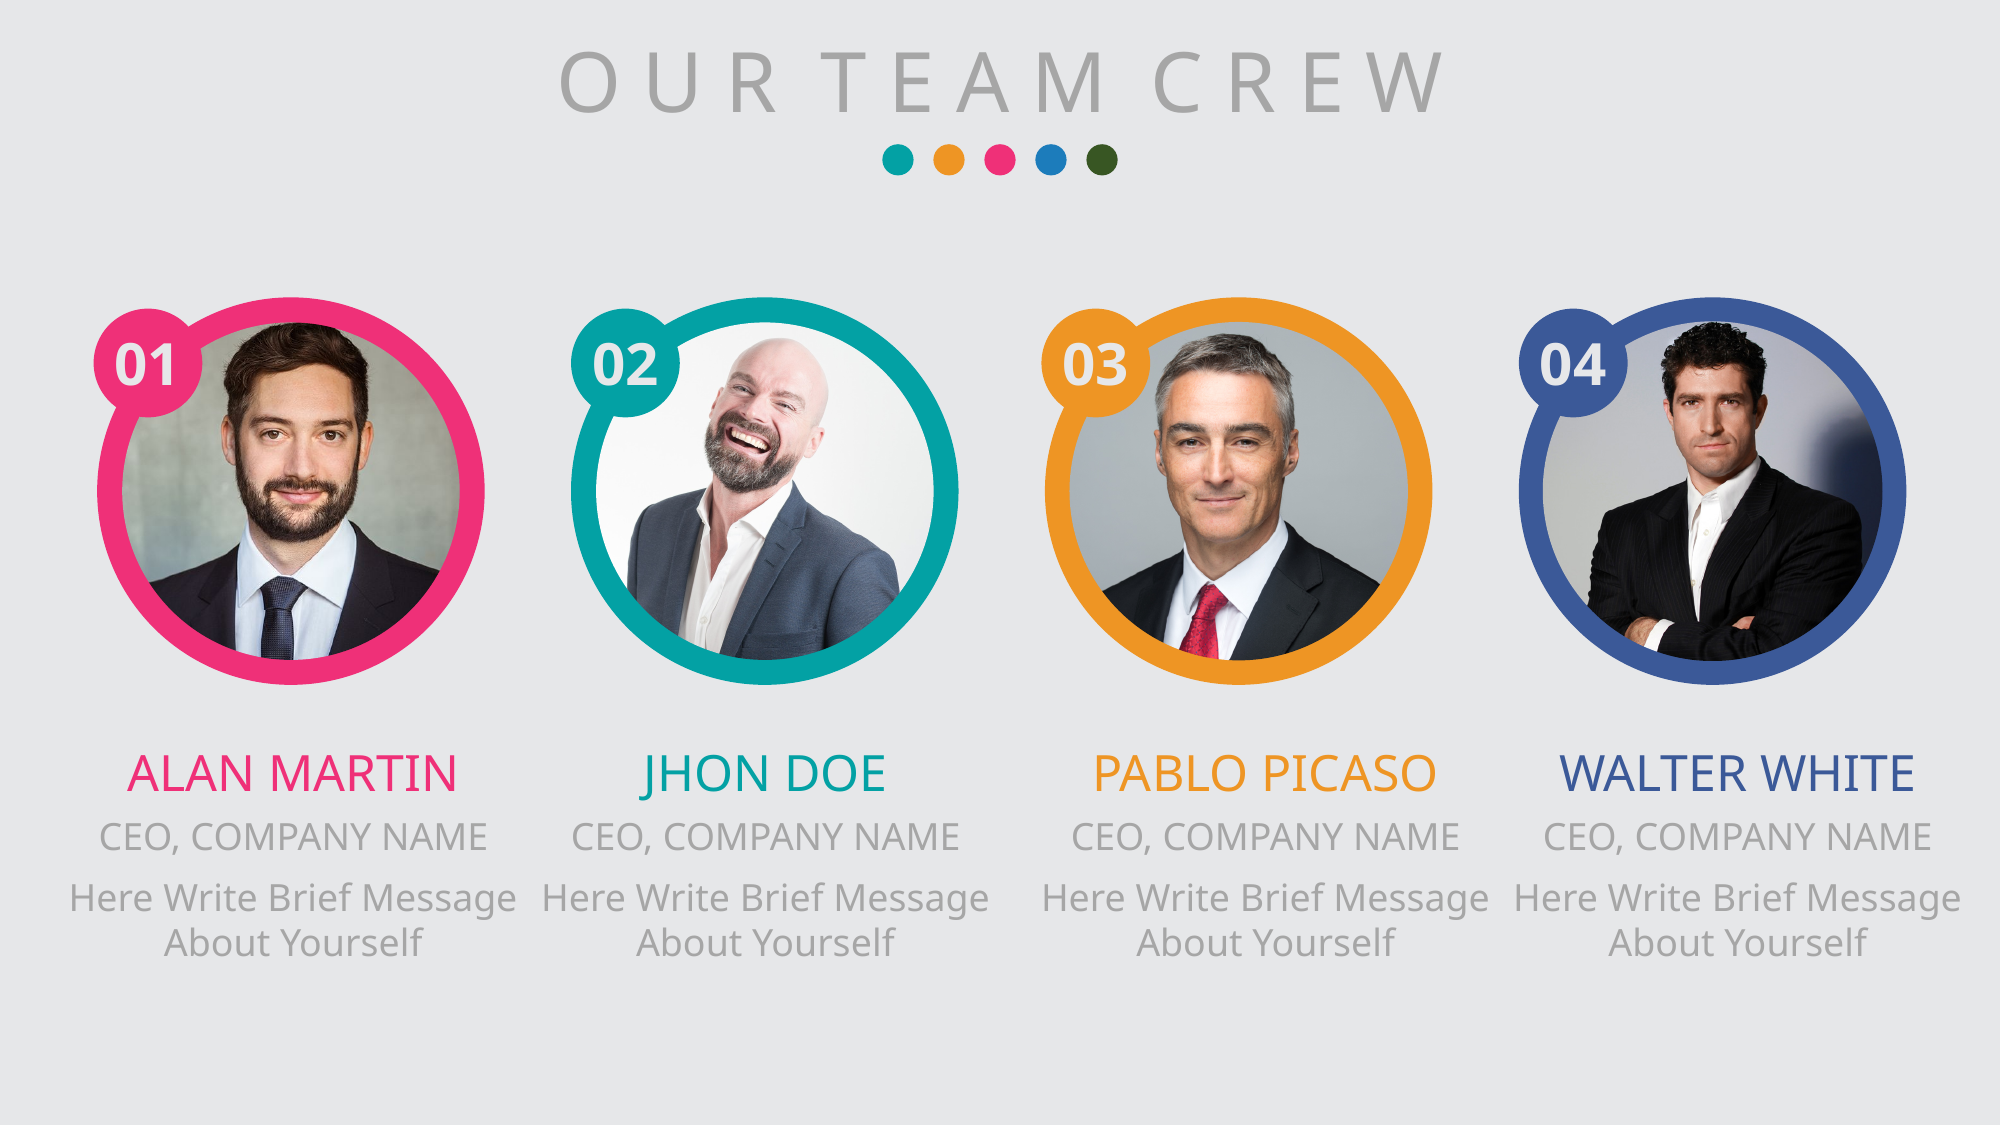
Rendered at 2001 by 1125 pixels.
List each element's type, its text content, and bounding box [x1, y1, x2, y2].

text_box Here Write Brief Message About Yourself [1015, 866, 1487, 971]
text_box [1518, 297, 1907, 685]
text_box CEO, COMPANY NAME [548, 805, 983, 866]
text_box CEO, COMPANY NAME [1520, 805, 1955, 866]
text_box Here Write Brief Message About Yourself [43, 866, 515, 971]
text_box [1044, 297, 1433, 685]
text_box CEO, COMPANY NAME [76, 805, 511, 866]
text_box O U R T E A M C R E W [402, 21, 1597, 137]
text_box JHON DOE [548, 733, 983, 805]
text_box CEO, COMPANY NAME [1048, 805, 1483, 866]
text_box WALTER WHITE [1520, 733, 1955, 805]
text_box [97, 297, 485, 685]
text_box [1041, 308, 1151, 418]
text_box Here Write Brief Message About Yourself [1487, 866, 1988, 971]
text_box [1518, 308, 1628, 418]
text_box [571, 308, 680, 418]
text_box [570, 297, 959, 685]
text_box Here Write Brief Message About Yourself [515, 866, 1015, 971]
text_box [93, 308, 203, 418]
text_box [882, 144, 1118, 176]
text_box ALAN MARTIN [76, 733, 511, 805]
text_box PABLO PICASO [1048, 733, 1483, 805]
